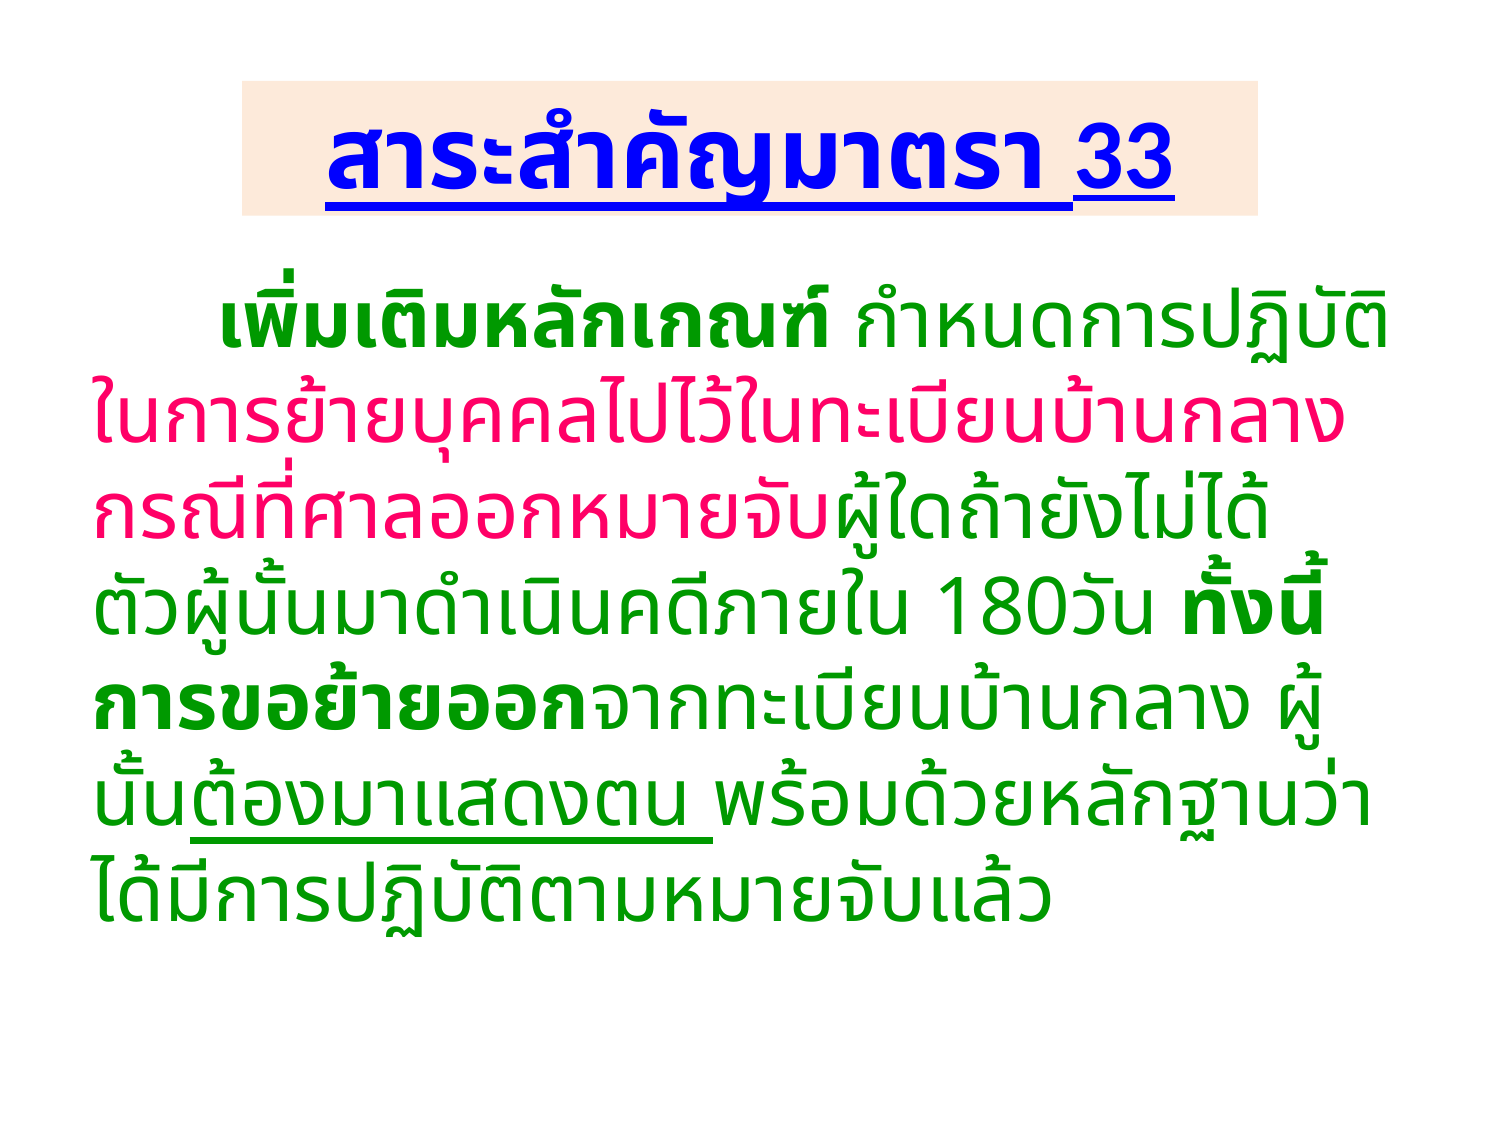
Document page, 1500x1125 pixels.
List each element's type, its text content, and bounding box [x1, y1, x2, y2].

text_box สาระสำคัญมาตรา 33 [242, 80, 1258, 216]
title เพิ่มเติมหลักเกณฑ์ กำหนดการปฏิบัติในการย้ายบุคคลไปไว้ในทะเบียนบ้านกลาง กรณีที่ศาลออกหมายจับผู้ใดถ้ายังไม่ได้ตัวผู้นั้นมาดำเนินคดีภายใน 180วัน ทั้งนี้ การขอย้ายออกจากทะเบียนบ้านกลาง ผู้นั้นต้องมาแสดงตน พร้อมด้วยหลักฐานว่าได้มีการปฏิบัติตามหมายจับแล้ว [76, 255, 1424, 950]
